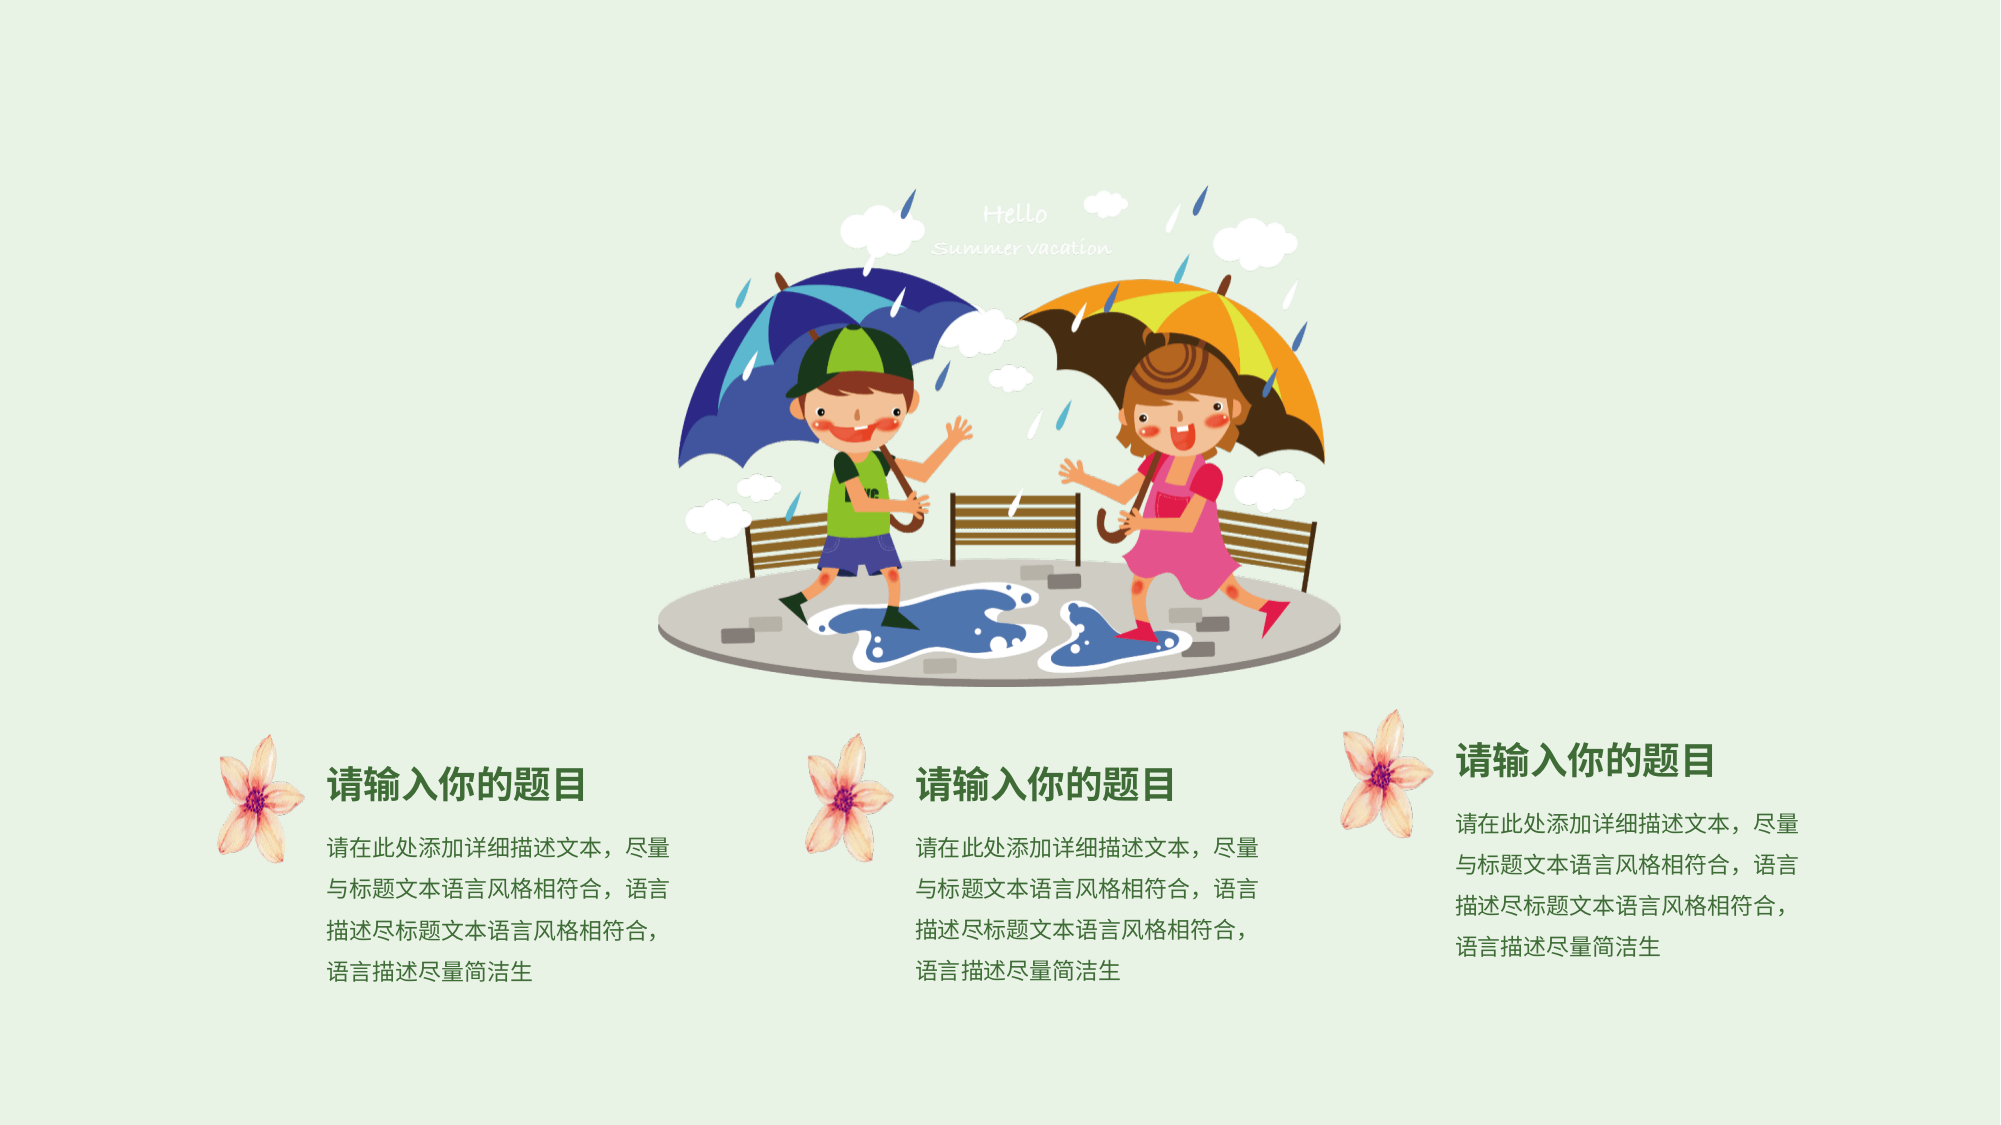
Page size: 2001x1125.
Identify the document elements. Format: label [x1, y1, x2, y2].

text_box [1333, 700, 1835, 970]
text_box [798, 724, 1306, 994]
text_box [210, 725, 688, 995]
picture [658, 185, 1341, 687]
